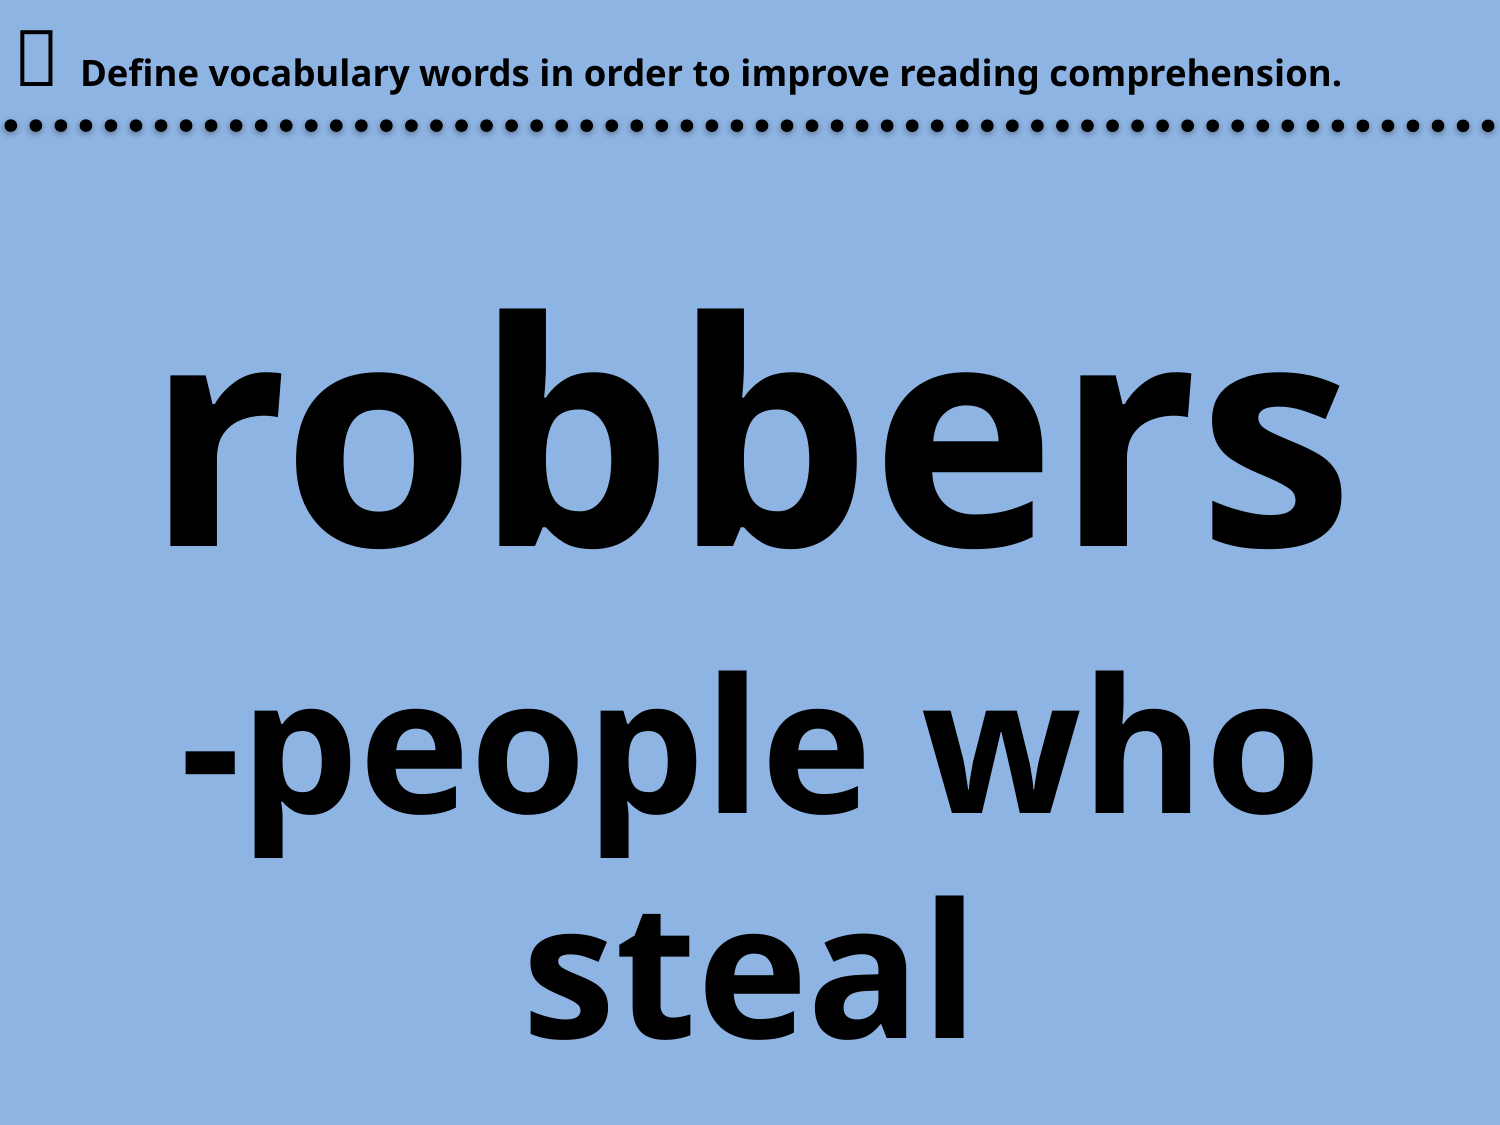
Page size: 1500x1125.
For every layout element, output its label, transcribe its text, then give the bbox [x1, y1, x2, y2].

text_box -people who steal [6, 730, 1495, 972]
title robbers [112, 300, 1388, 542]
text_box  Define vocabulary words in order to improve reading comprehension. [0, 0, 1500, 109]
